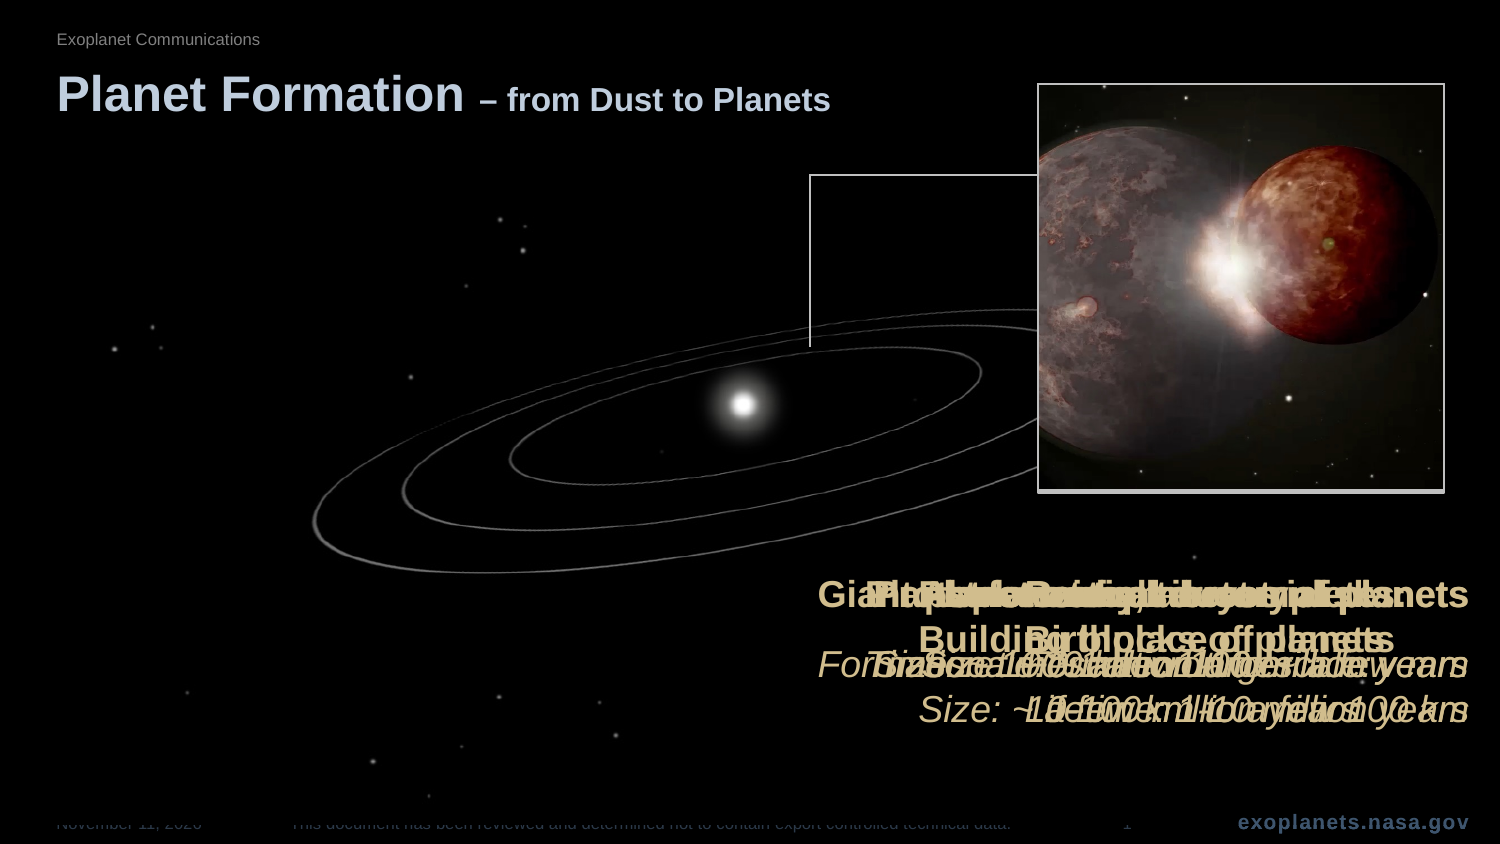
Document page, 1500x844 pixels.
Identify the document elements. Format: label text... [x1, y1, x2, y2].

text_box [0, 194, 1500, 830]
list Exoplanet Communications [41, 21, 1439, 53]
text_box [809, 84, 1444, 490]
title Planet Formation – from Dust to Planets [41, 53, 1439, 125]
